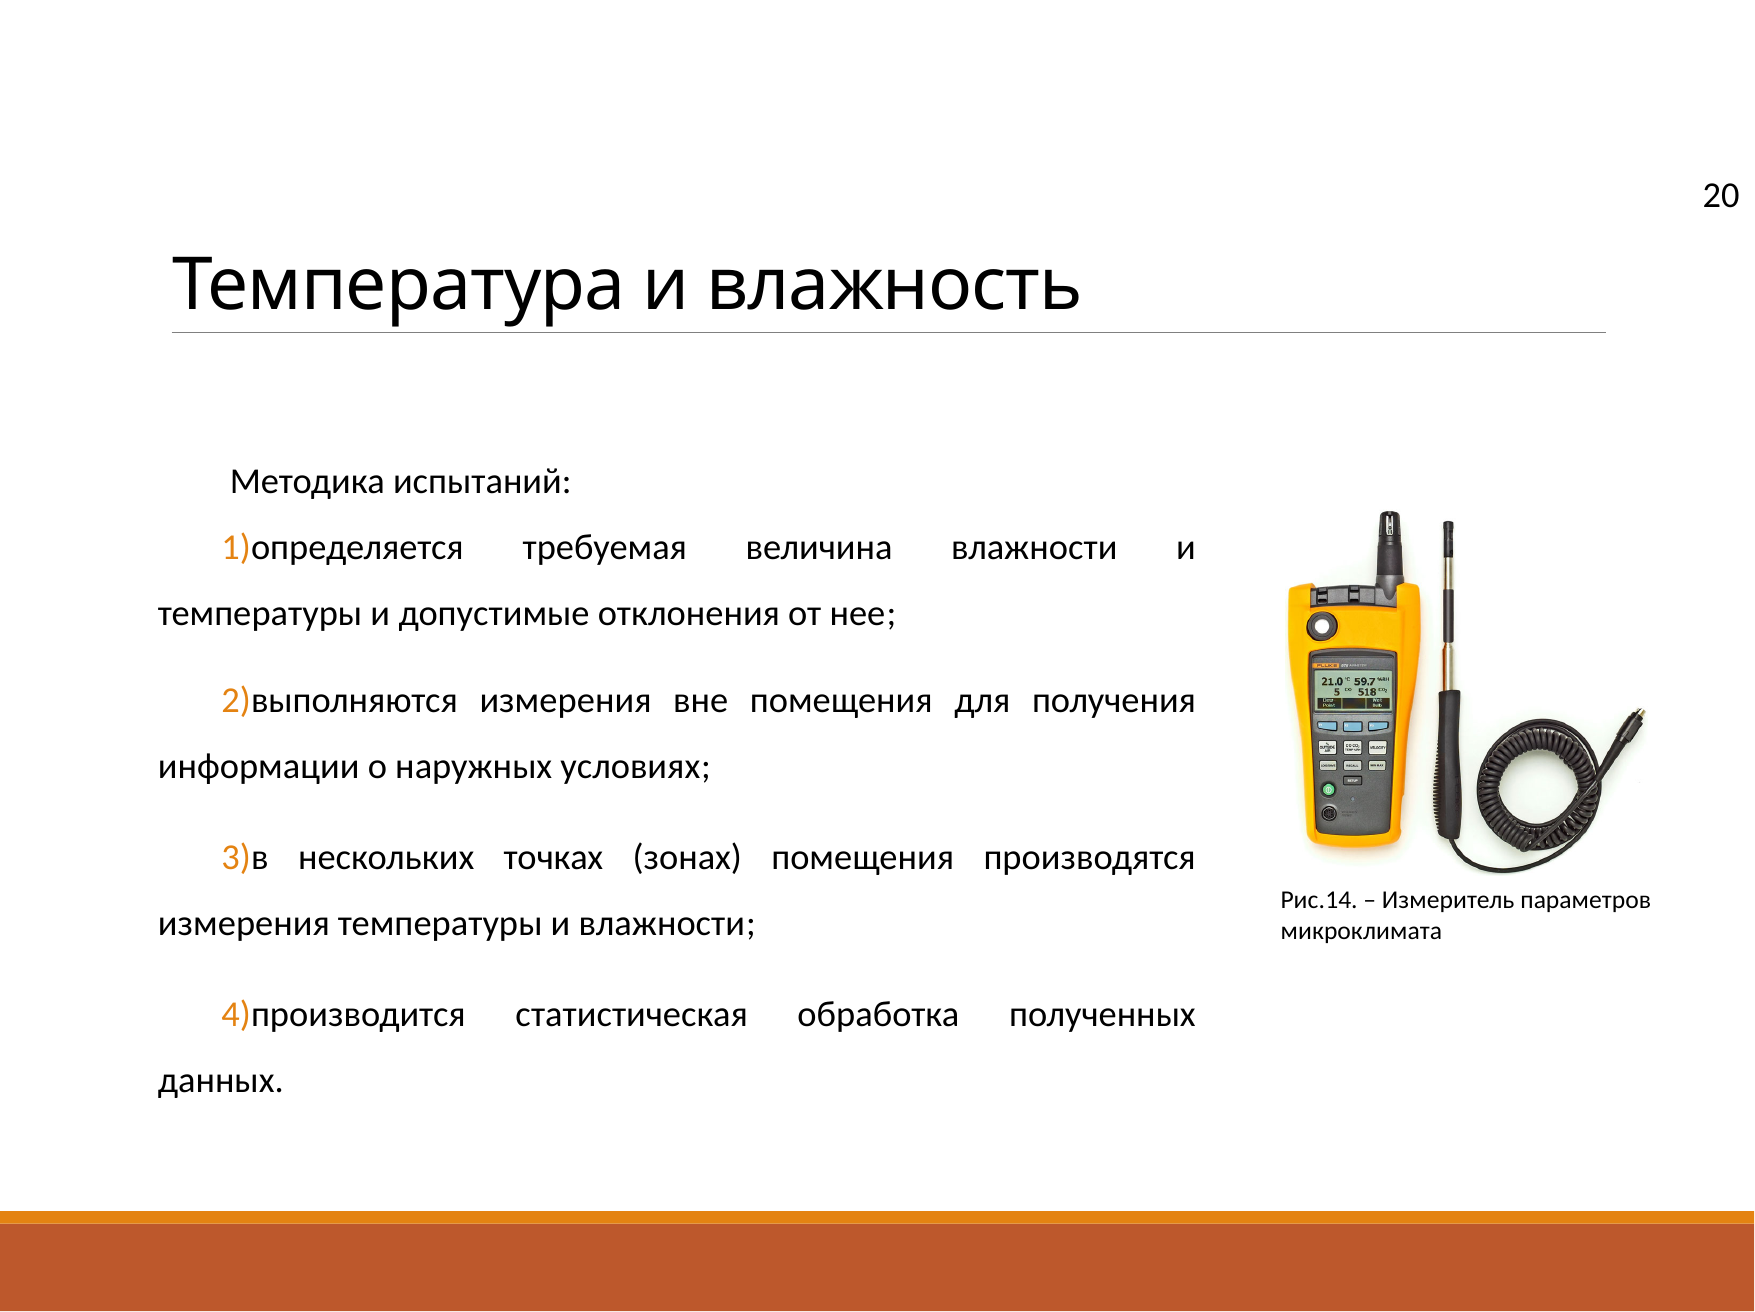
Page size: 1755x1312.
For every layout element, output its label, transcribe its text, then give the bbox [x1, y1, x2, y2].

title Температура и влажность [157, 54, 1606, 333]
text_box 20 [1686, 163, 1755, 223]
list Методика испытаний: определяется требуемая величина влажности и температуры и допустимые отклонения от нее; выполняются измерения вне помещения для получения информации о наружных условиях; в нескольких точках (зонах) помещения производятся измерения температуры и влажности; производится статистическая обработка полученных данных. [157, 427, 1198, 1064]
text_box Рис.14. – Измеритель параметров микроклимата [1265, 875, 1667, 953]
picture [1284, 509, 1649, 877]
